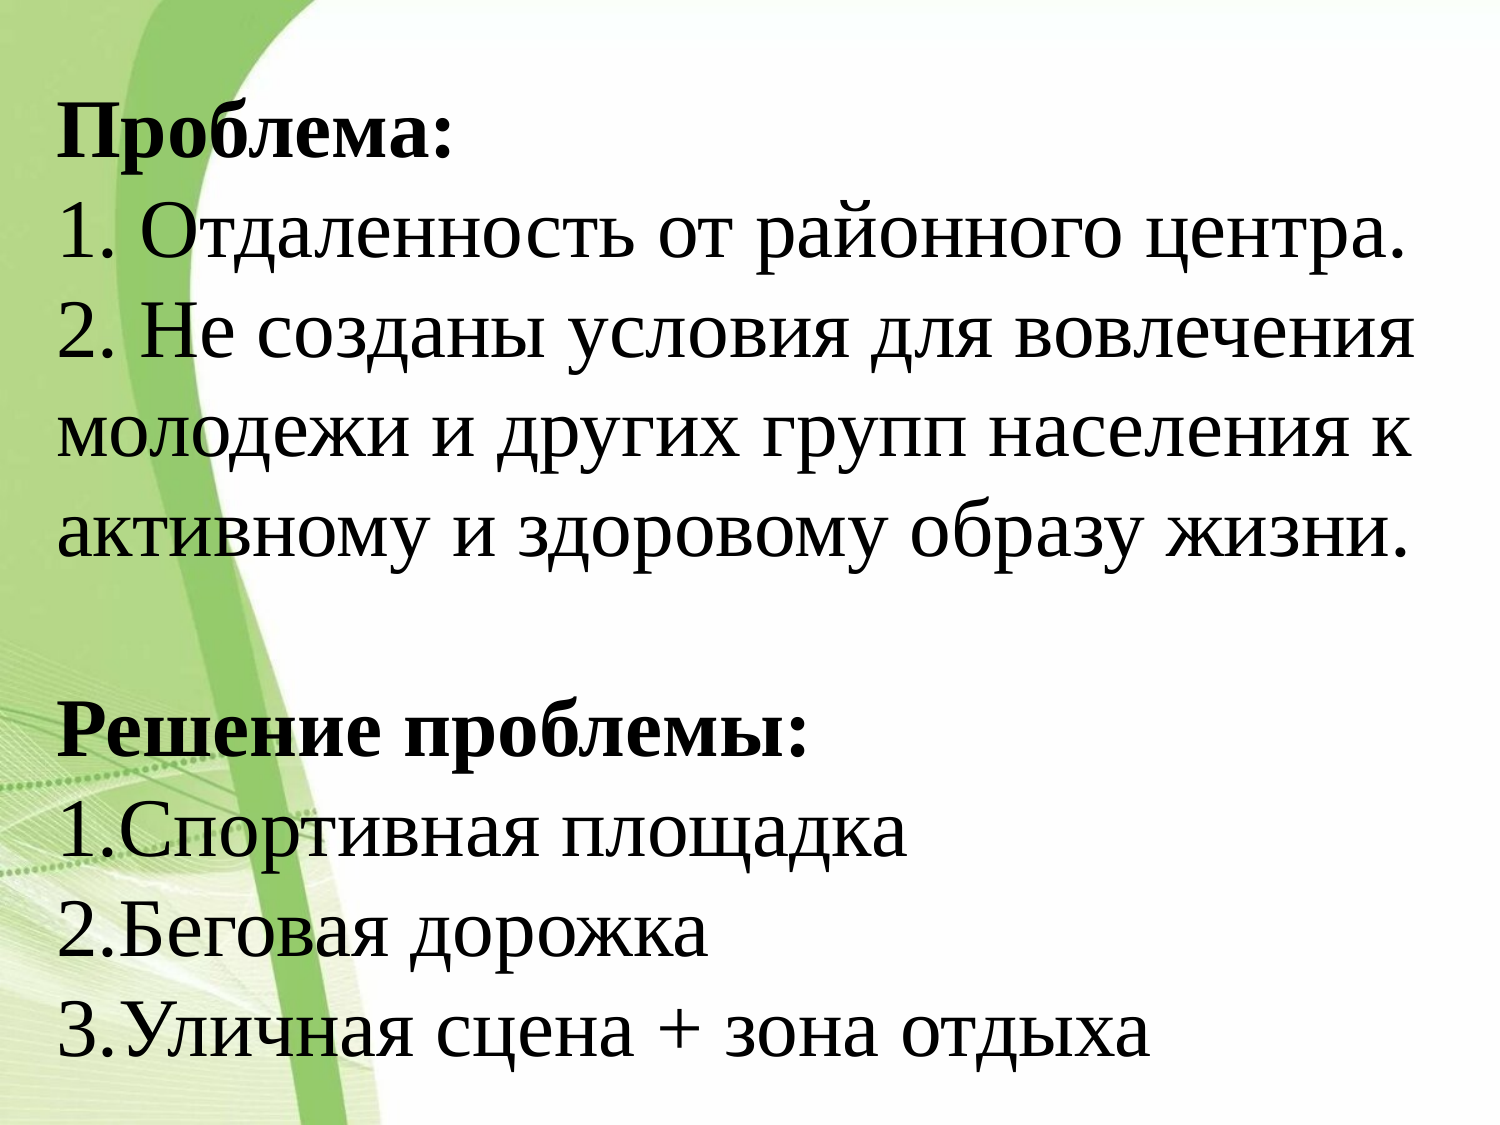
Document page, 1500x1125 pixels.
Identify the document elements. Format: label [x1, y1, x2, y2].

list [0, 0, 1500, 1125]
